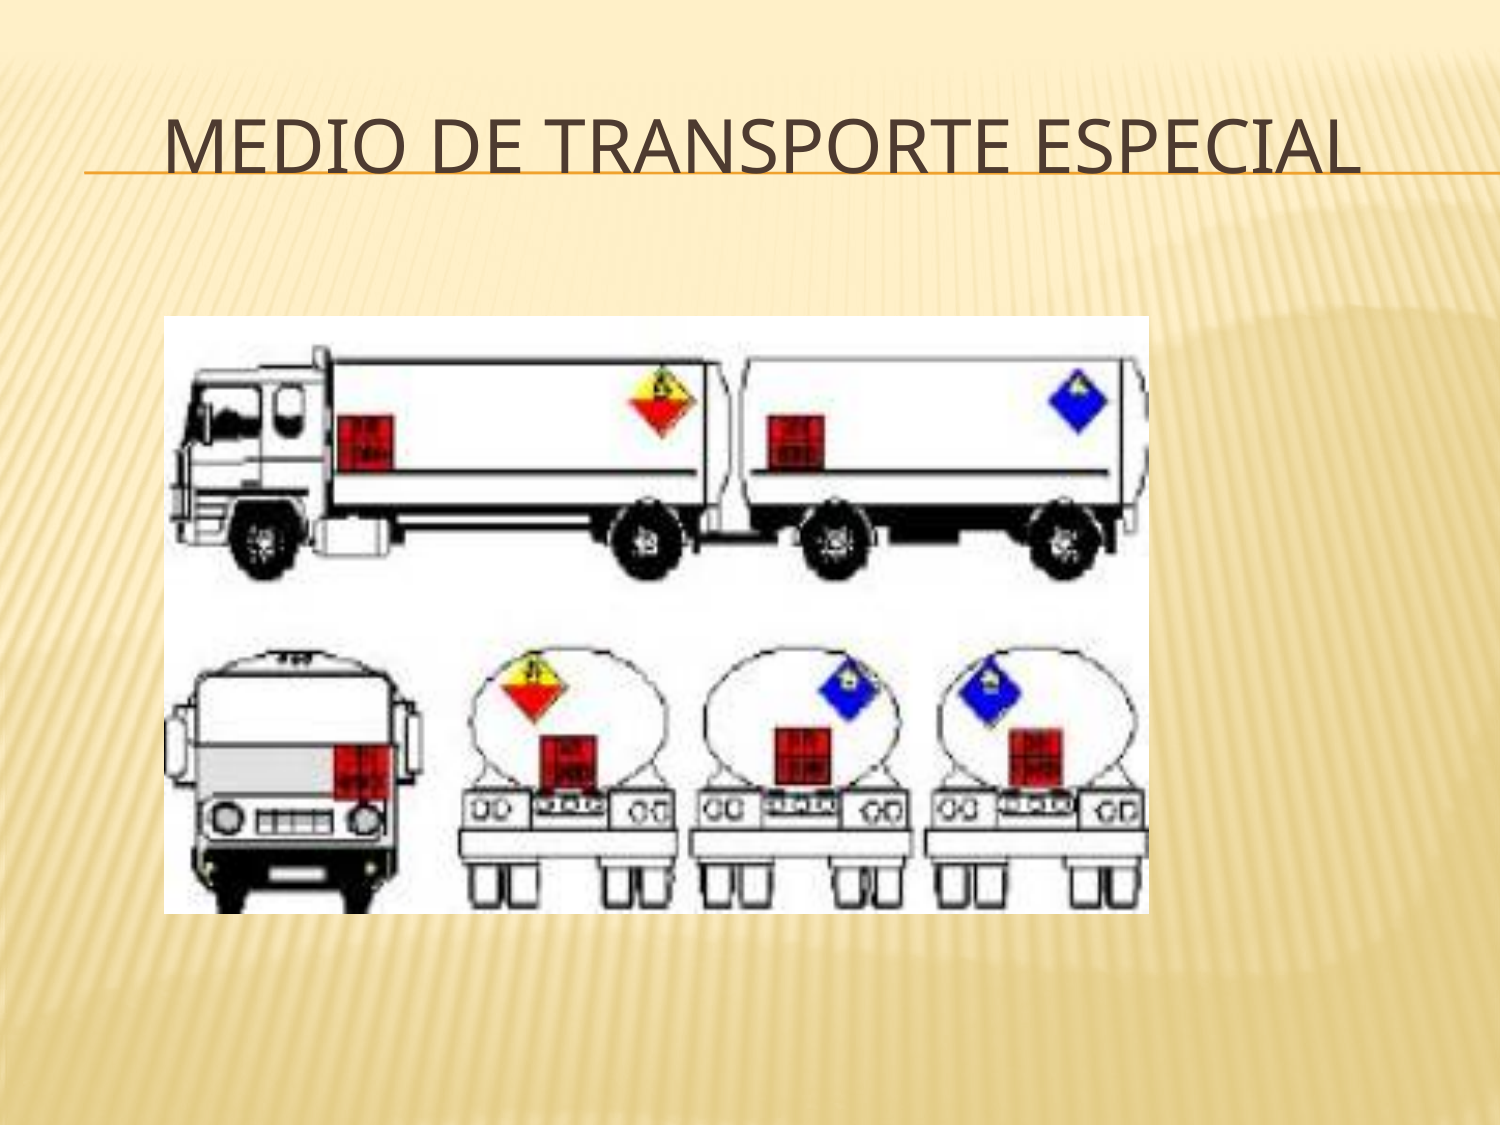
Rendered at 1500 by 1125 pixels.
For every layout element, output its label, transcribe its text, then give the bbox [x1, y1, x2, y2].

title Medio de transporte especial [50, 75, 1475, 213]
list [163, 316, 1149, 915]
